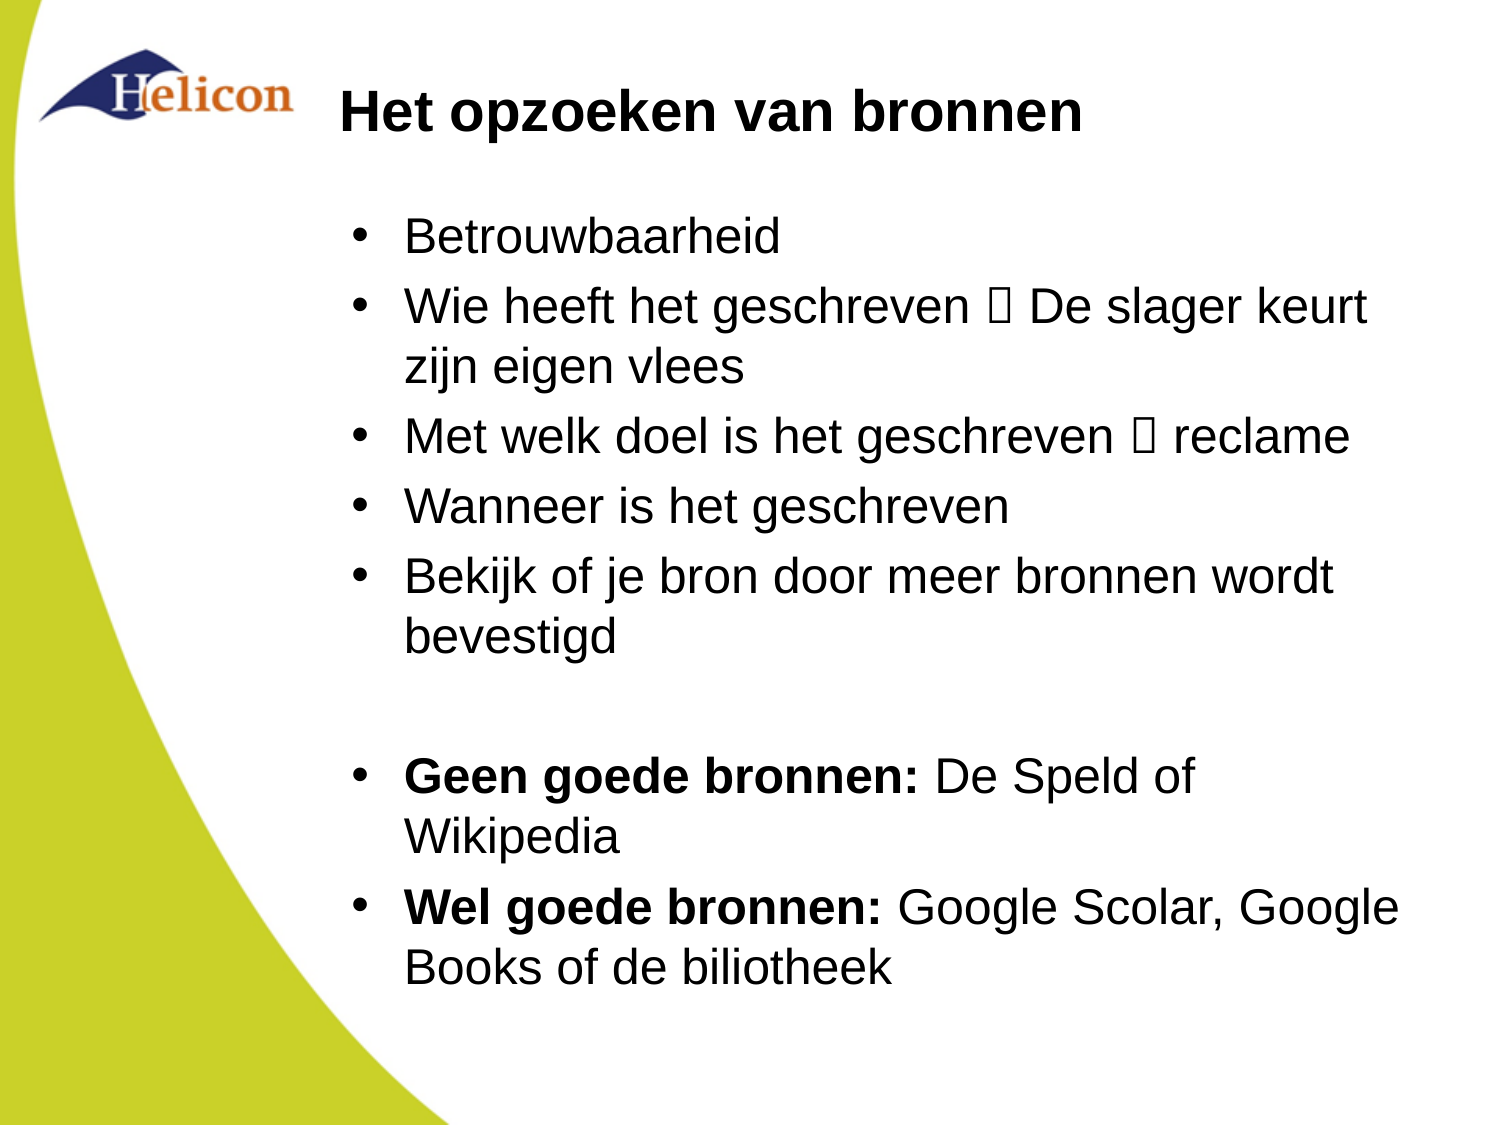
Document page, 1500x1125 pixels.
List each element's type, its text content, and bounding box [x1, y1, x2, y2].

picture [0, 0, 1500, 1125]
title Het opzoeken van bronnen [324, 54, 1415, 161]
list Betrouwbaarheid Wie heeft het geschreven  De slager keurt zijn eigen vlees Met welk doel is het geschreven  reclame Wanneer is het geschreven Bekijk of je bron door meer bronnen wordt bevestigd Geen goede bronnen: De Speld of Wikipedia Wel goede bronnen: Google Scolar, Google Books of de biliotheek [336, 196, 1425, 1005]
